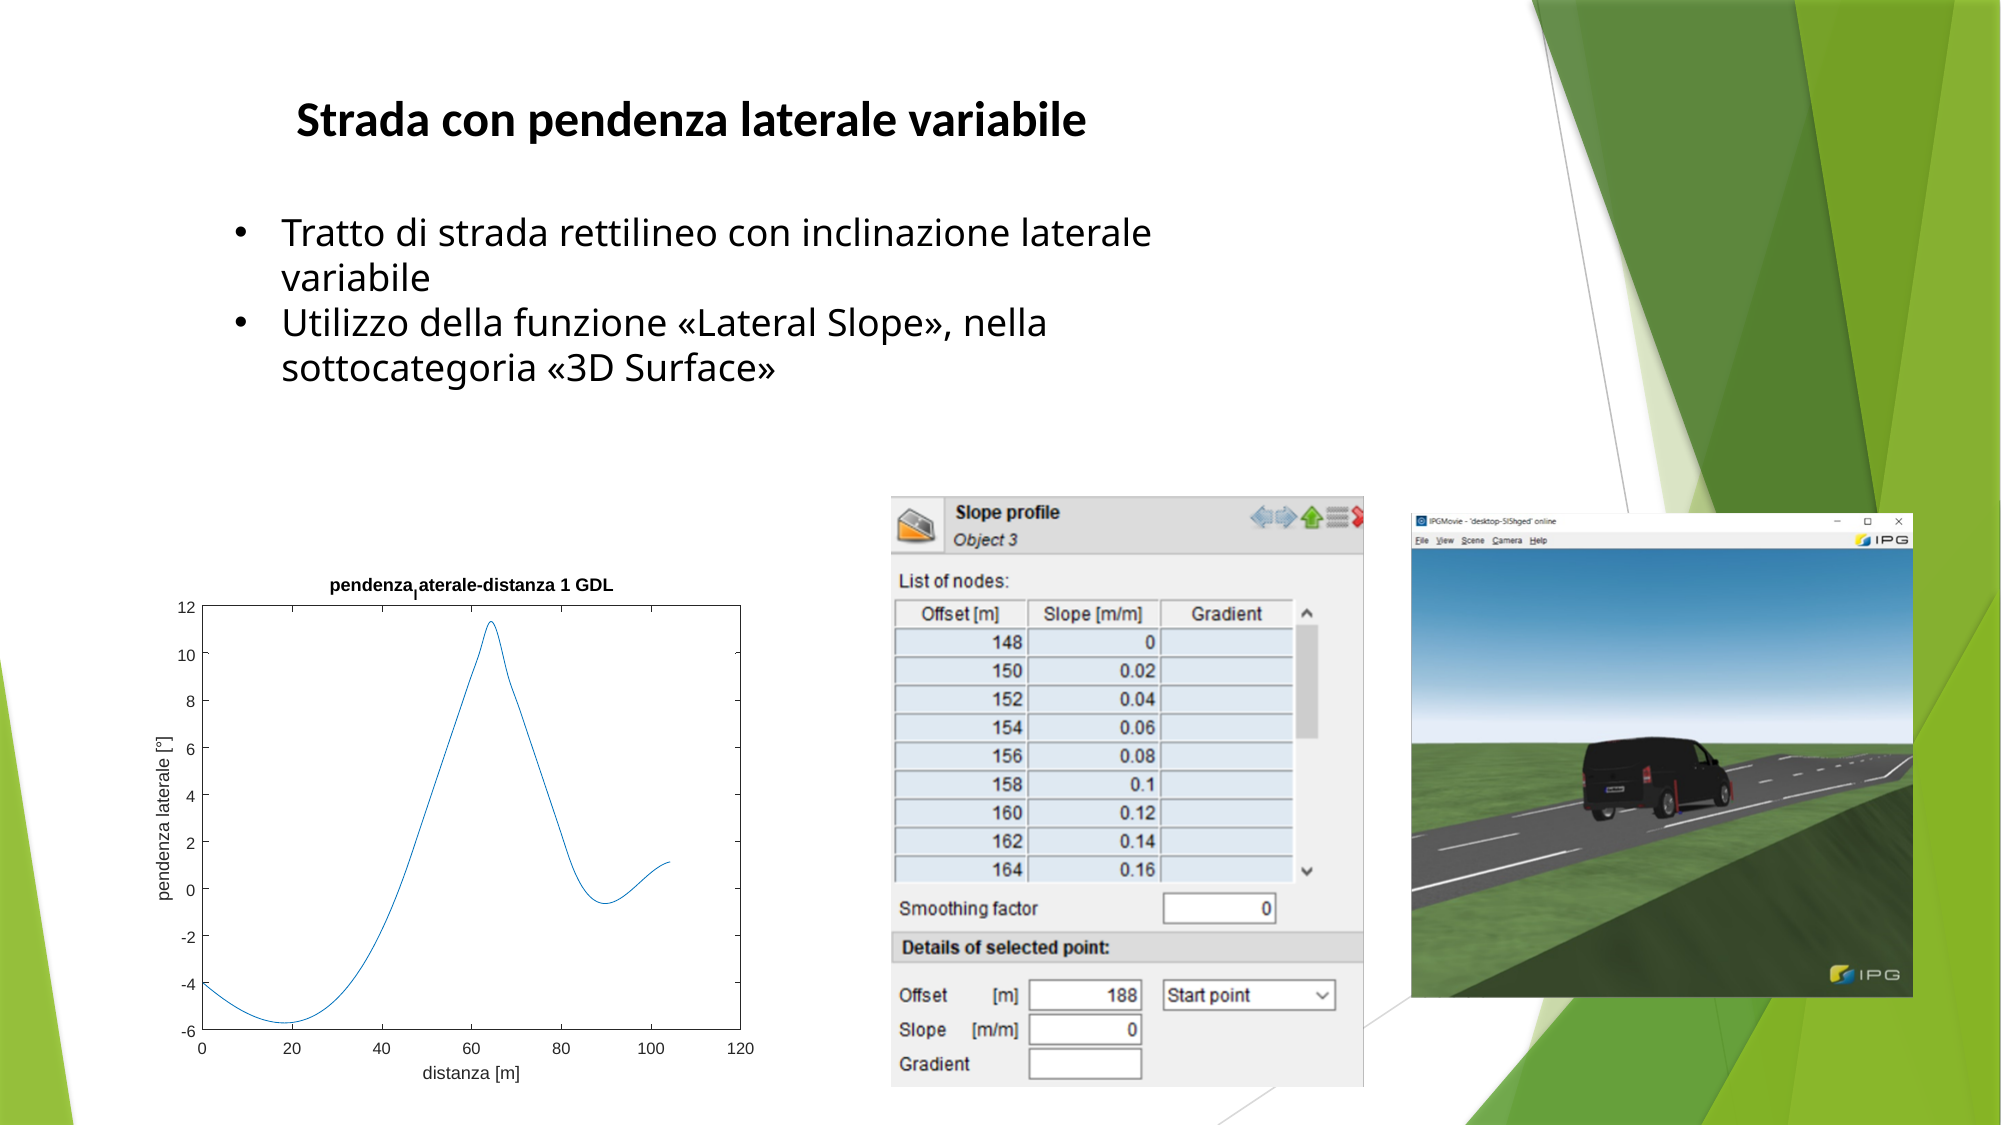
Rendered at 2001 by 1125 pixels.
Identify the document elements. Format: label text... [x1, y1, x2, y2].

text_box Tratto di strada rettilineo con inclinazione laterale variabile Utilizzo della funzione «Lateral Slope», nella sottocategoria «3D Surface» [219, 201, 1241, 397]
picture [111, 566, 806, 1087]
picture [890, 495, 1913, 1087]
text_box Strada con pendenza laterale variabile [281, 74, 1283, 154]
